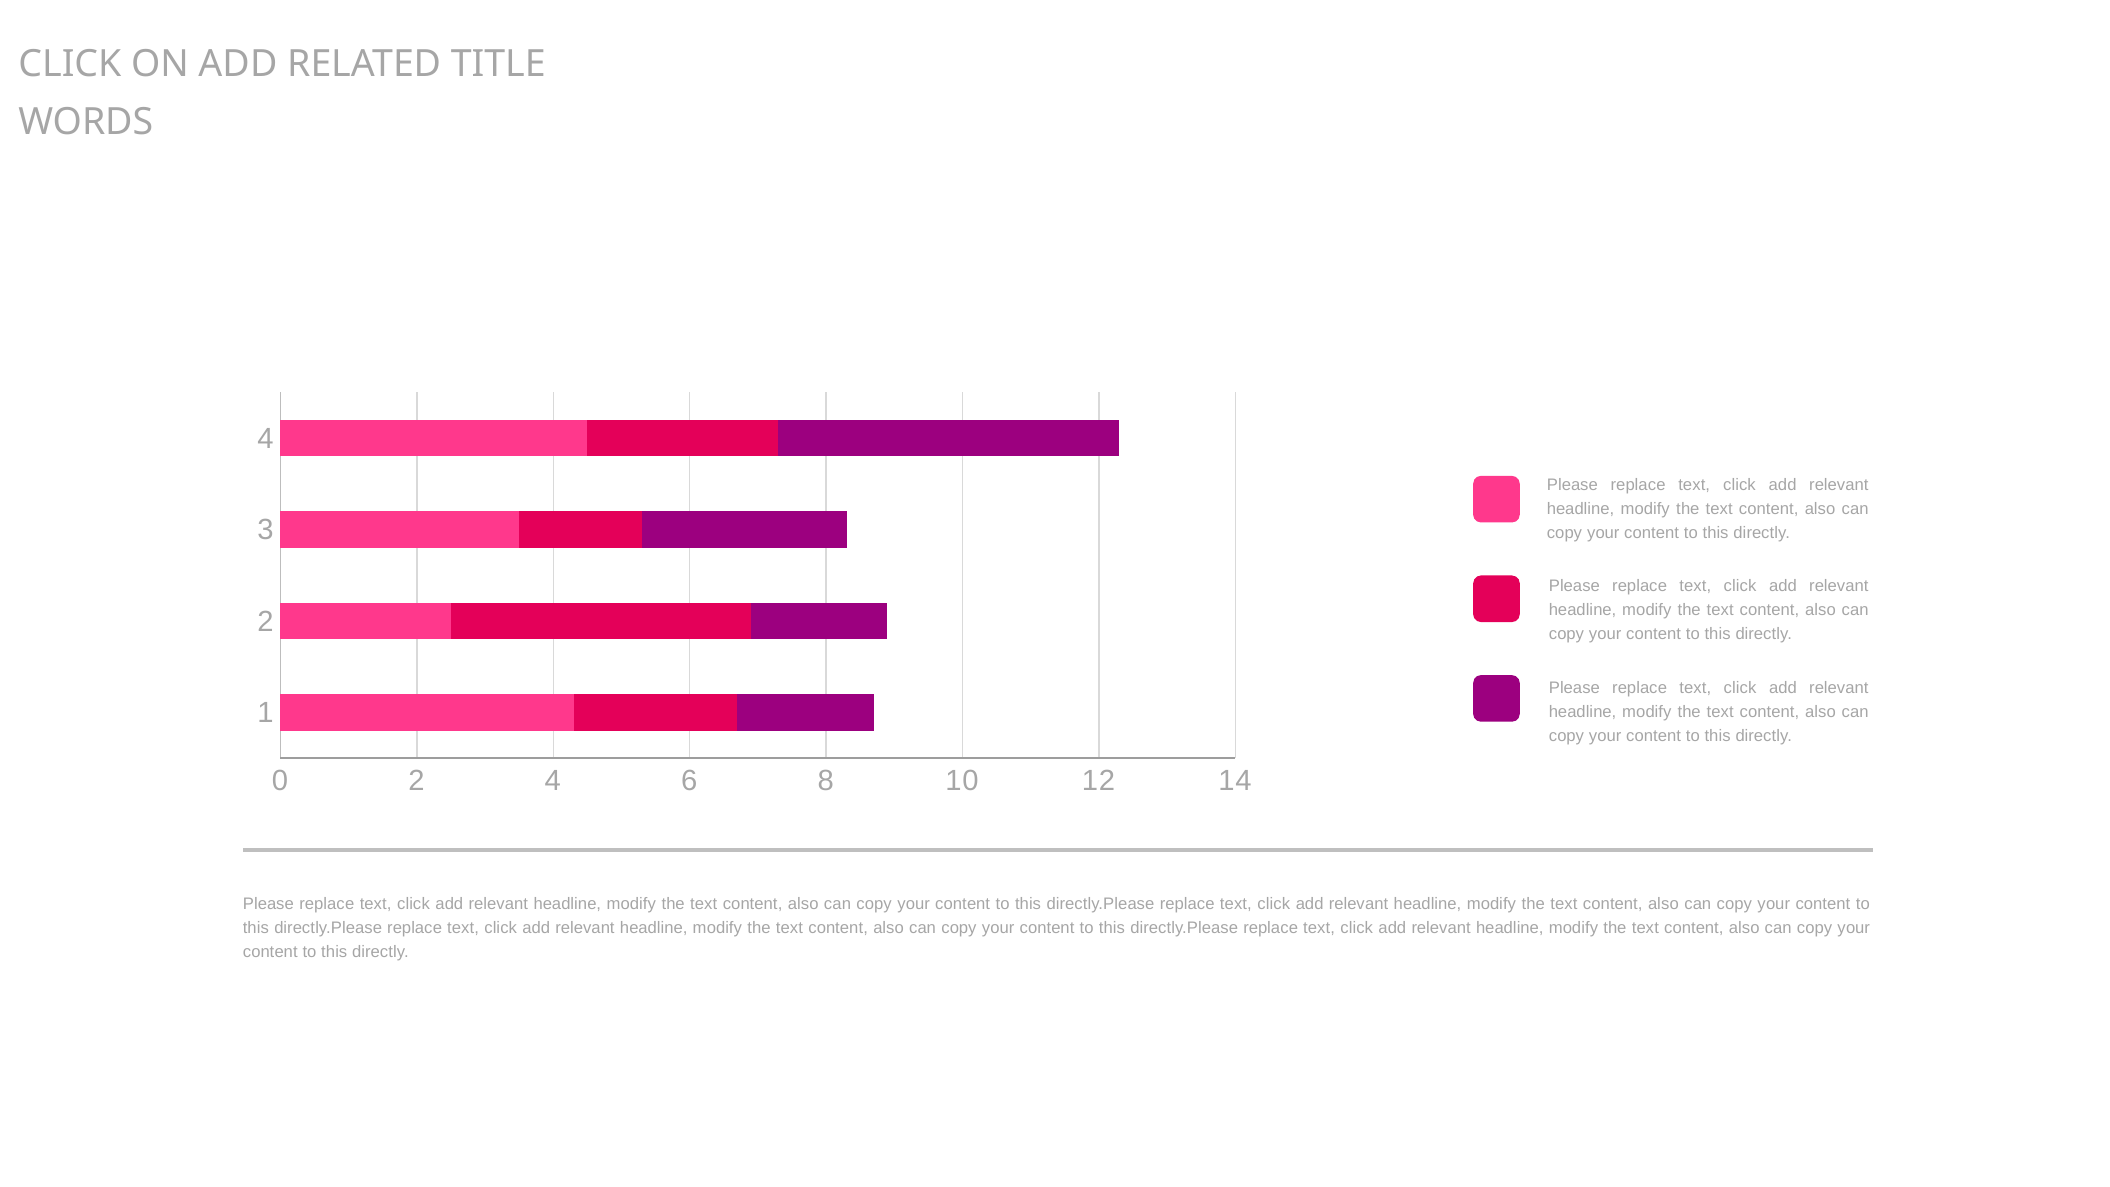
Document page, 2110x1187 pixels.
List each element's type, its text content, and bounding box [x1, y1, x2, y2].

text_box Please replace text, click add relevant headline, modify the text content, also can copy your content to this directly.Please replace text, click add relevant headline, modify the text content, also can copy your content to this directly.Please replace text, click add relevant headline, modify the text content, also can copy your content to this directly.Please replace text, click add relevant headline, modify the text content, also can copy your content to this directly. [243, 888, 1873, 961]
text_box Please replace text, click add relevant headline, modify the text content, also can copy your content to this directly. [1546, 469, 1870, 542]
chart [236, 384, 1274, 806]
text_box CLICK ON ADD RELATED TITLE WORDS [3, 18, 595, 150]
text_box [1472, 574, 1521, 624]
text_box [1472, 674, 1521, 723]
text_box [1472, 474, 1521, 524]
text_box Please replace text, click add relevant headline, modify the text content, also can copy your content to this directly. [1548, 672, 1869, 745]
text_box Please replace text, click add relevant headline, modify the text content, also can copy your content to this directly. [1548, 571, 1869, 644]
